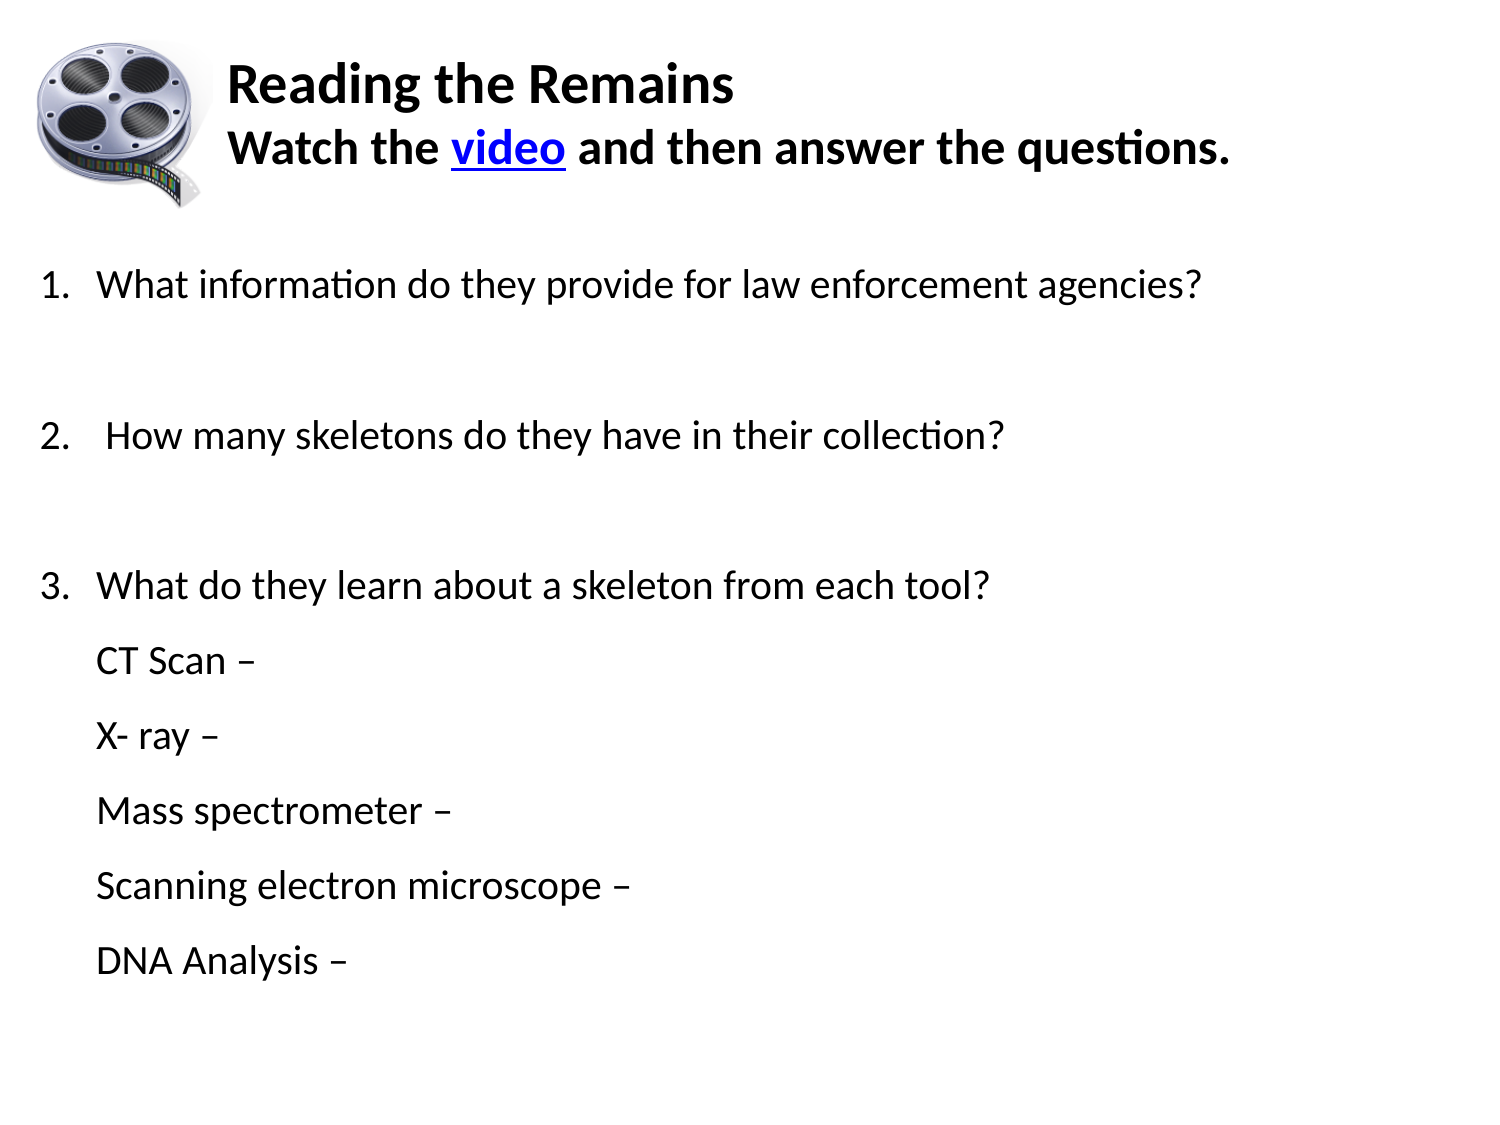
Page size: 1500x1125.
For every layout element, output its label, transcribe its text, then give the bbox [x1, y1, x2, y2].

text_box Reading the Remains Watch the video and then answer the questions. [216, 37, 1475, 183]
text_box What information do they provide for law enforcement agencies? How many skeletons do they have in their collection? What do they learn about a skeleton from each tool? CT Scan – X- ray – Mass spectrometer – Scanning electron microscope – DNA Analysis – [24, 249, 1438, 990]
picture [24, 24, 213, 213]
